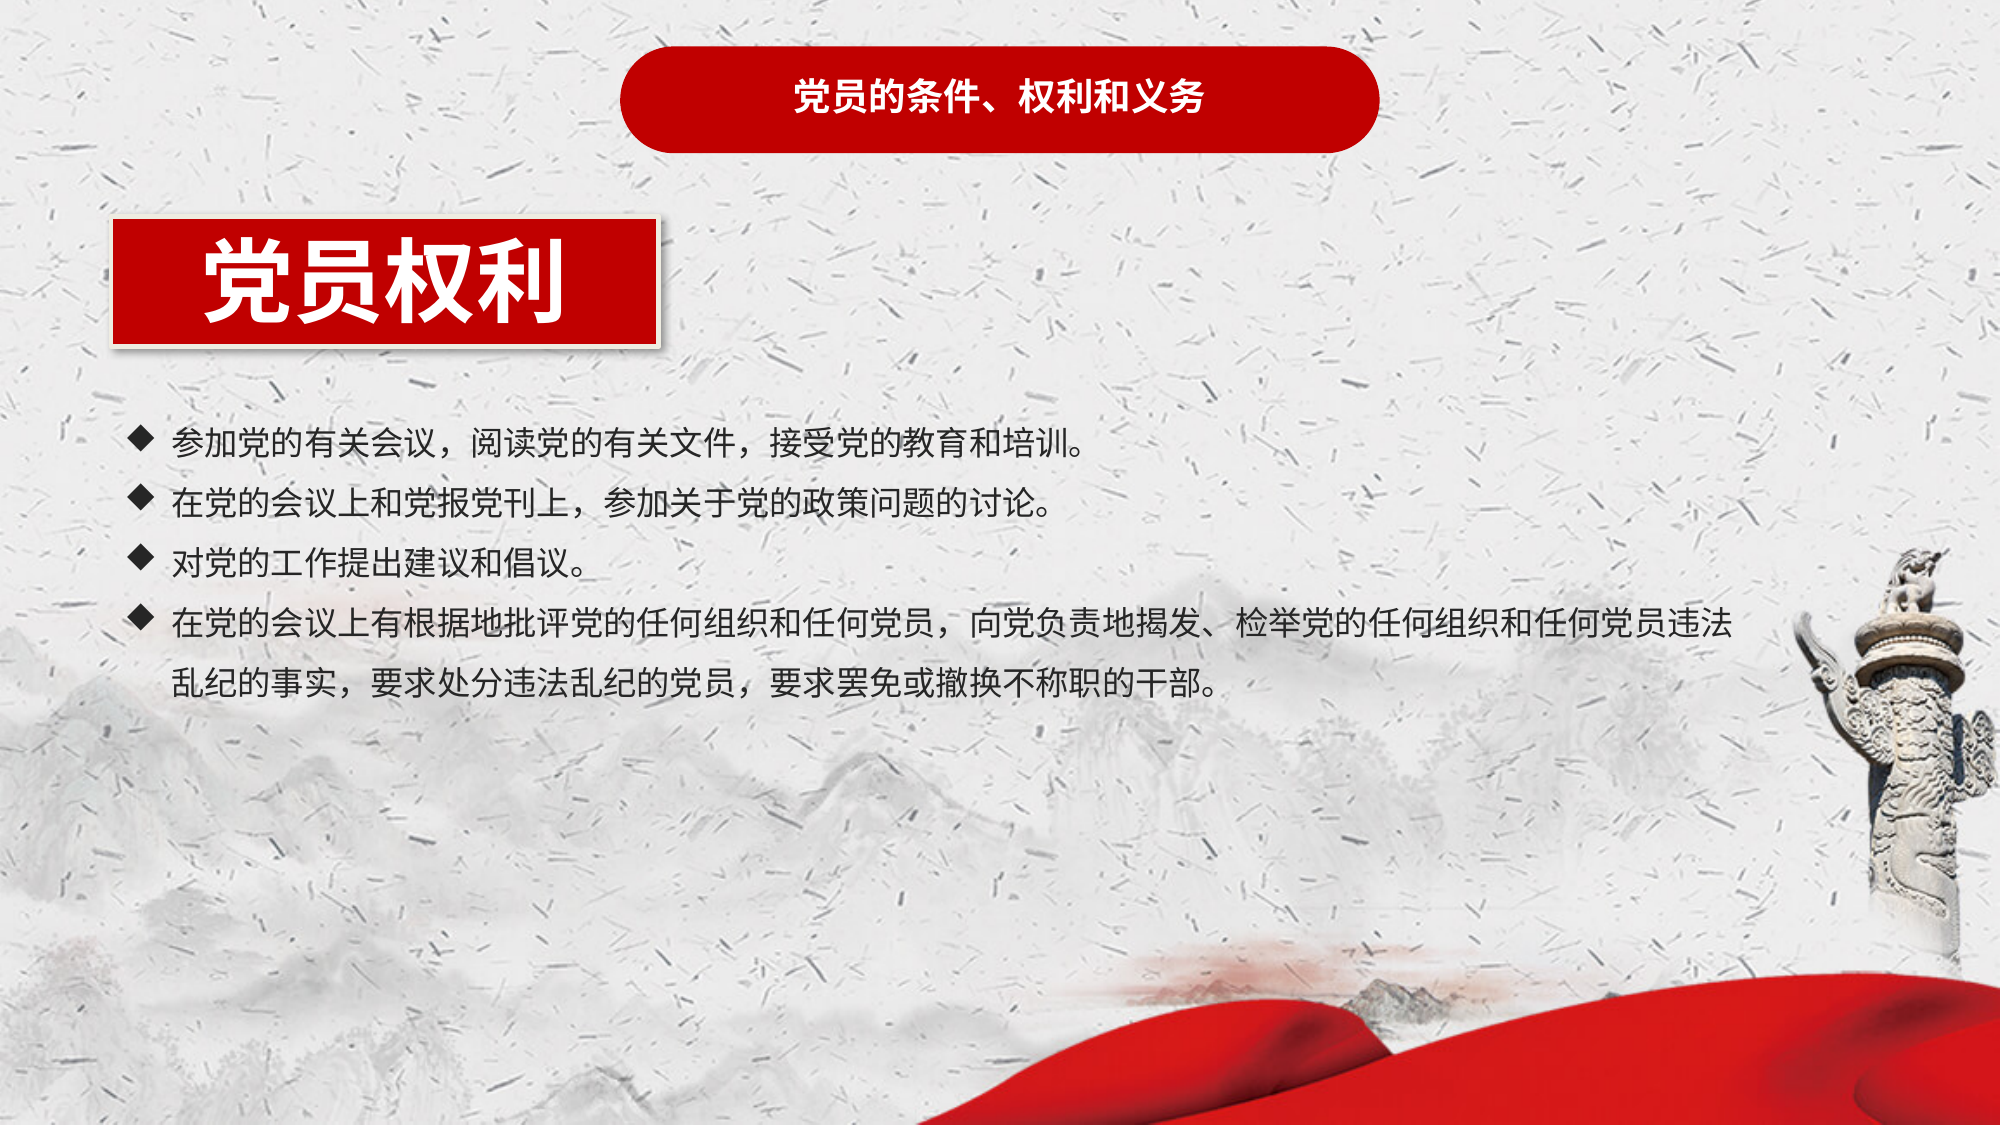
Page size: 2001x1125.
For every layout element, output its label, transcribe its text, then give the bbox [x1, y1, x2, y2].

text_box 参加党的有关会议，阅读党的有关文件，接受党的教育和培训。 在党的会议上和党报党刊上，参加关于党的政策问题的讨论。 对党的工作提出建议和倡议。 在党的会议上有根据地批评党的任何组织和任何党员，向党负责地揭发、检举党的任何组织和任何党员违法乱纪的事实，要求处分违法乱纪的党员，要求罢免或撤换不称职的干部。 [110, 281, 1770, 823]
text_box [620, 42, 1380, 154]
picture [0, 0, 2000, 1125]
text_box 党员权利 [110, 216, 659, 281]
